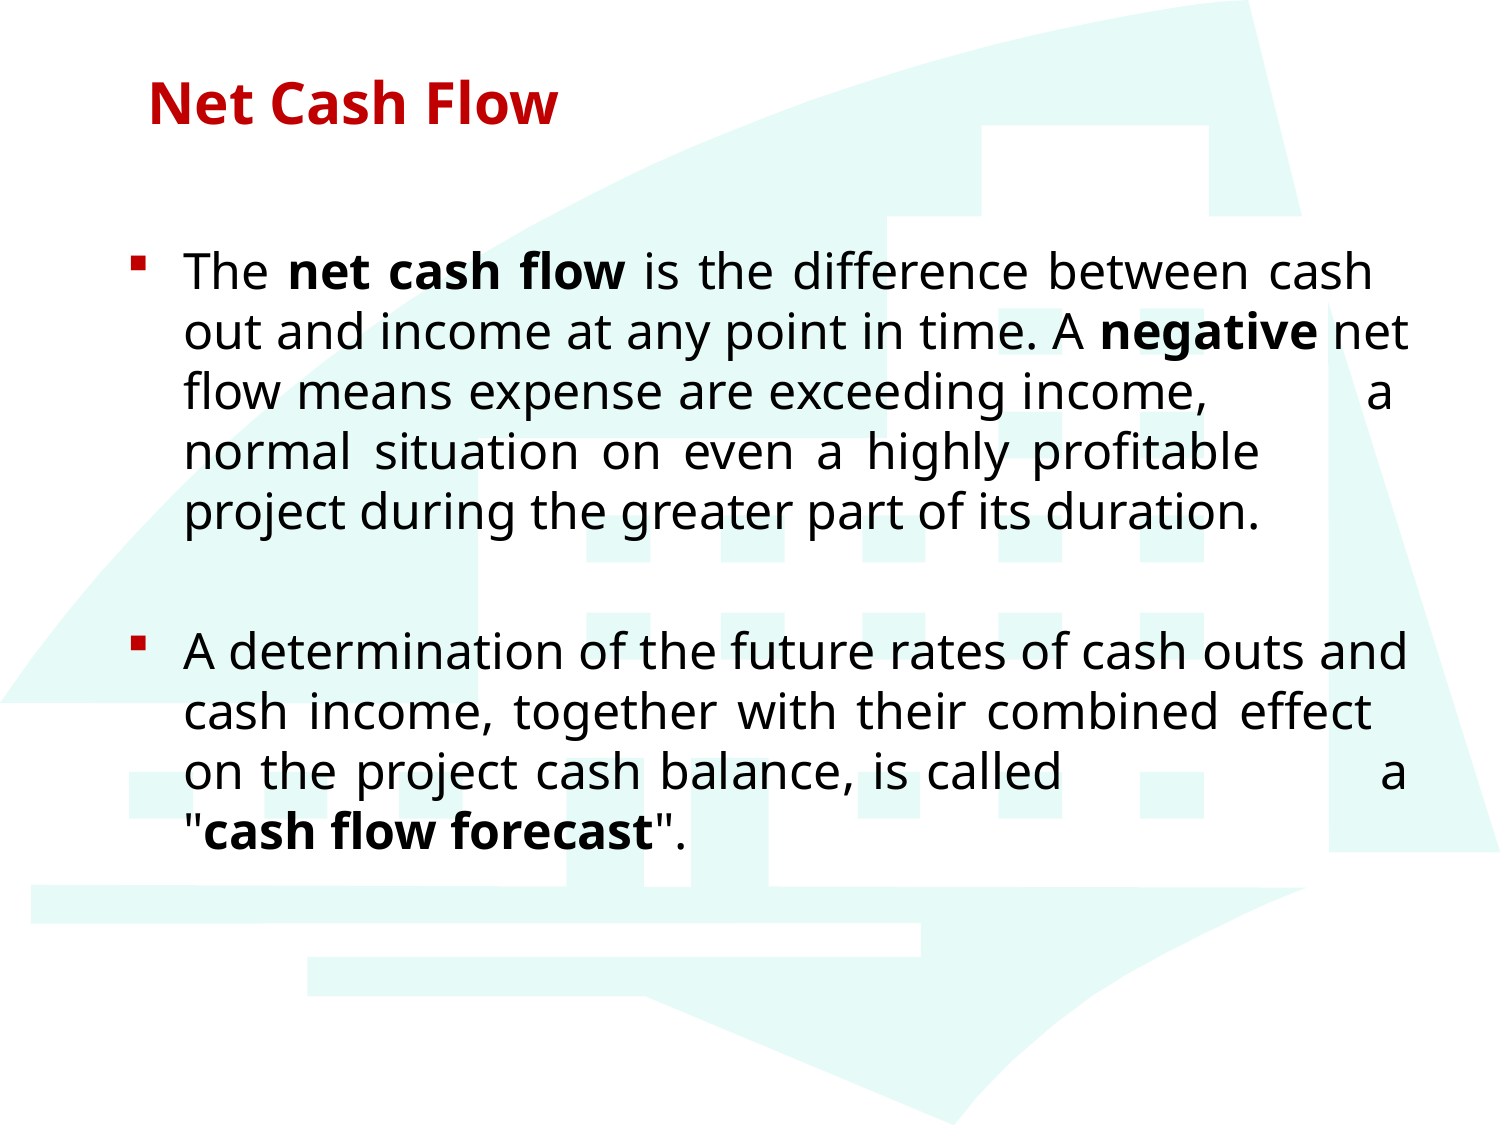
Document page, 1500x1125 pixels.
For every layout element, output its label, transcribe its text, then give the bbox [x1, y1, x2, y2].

text_box Net Cash Flow [147, 66, 683, 151]
list The net cash flow is the difference between cash out and income at any point in time. A negative net flow means expense are exceeding income, a normal situation on even a highly profitable project during the greater part of its duration. A determination of the future rates of cash outs and cash income, together with their combined effect on the project cash balance, is called a "cash flow forecast". [112, 231, 1425, 944]
